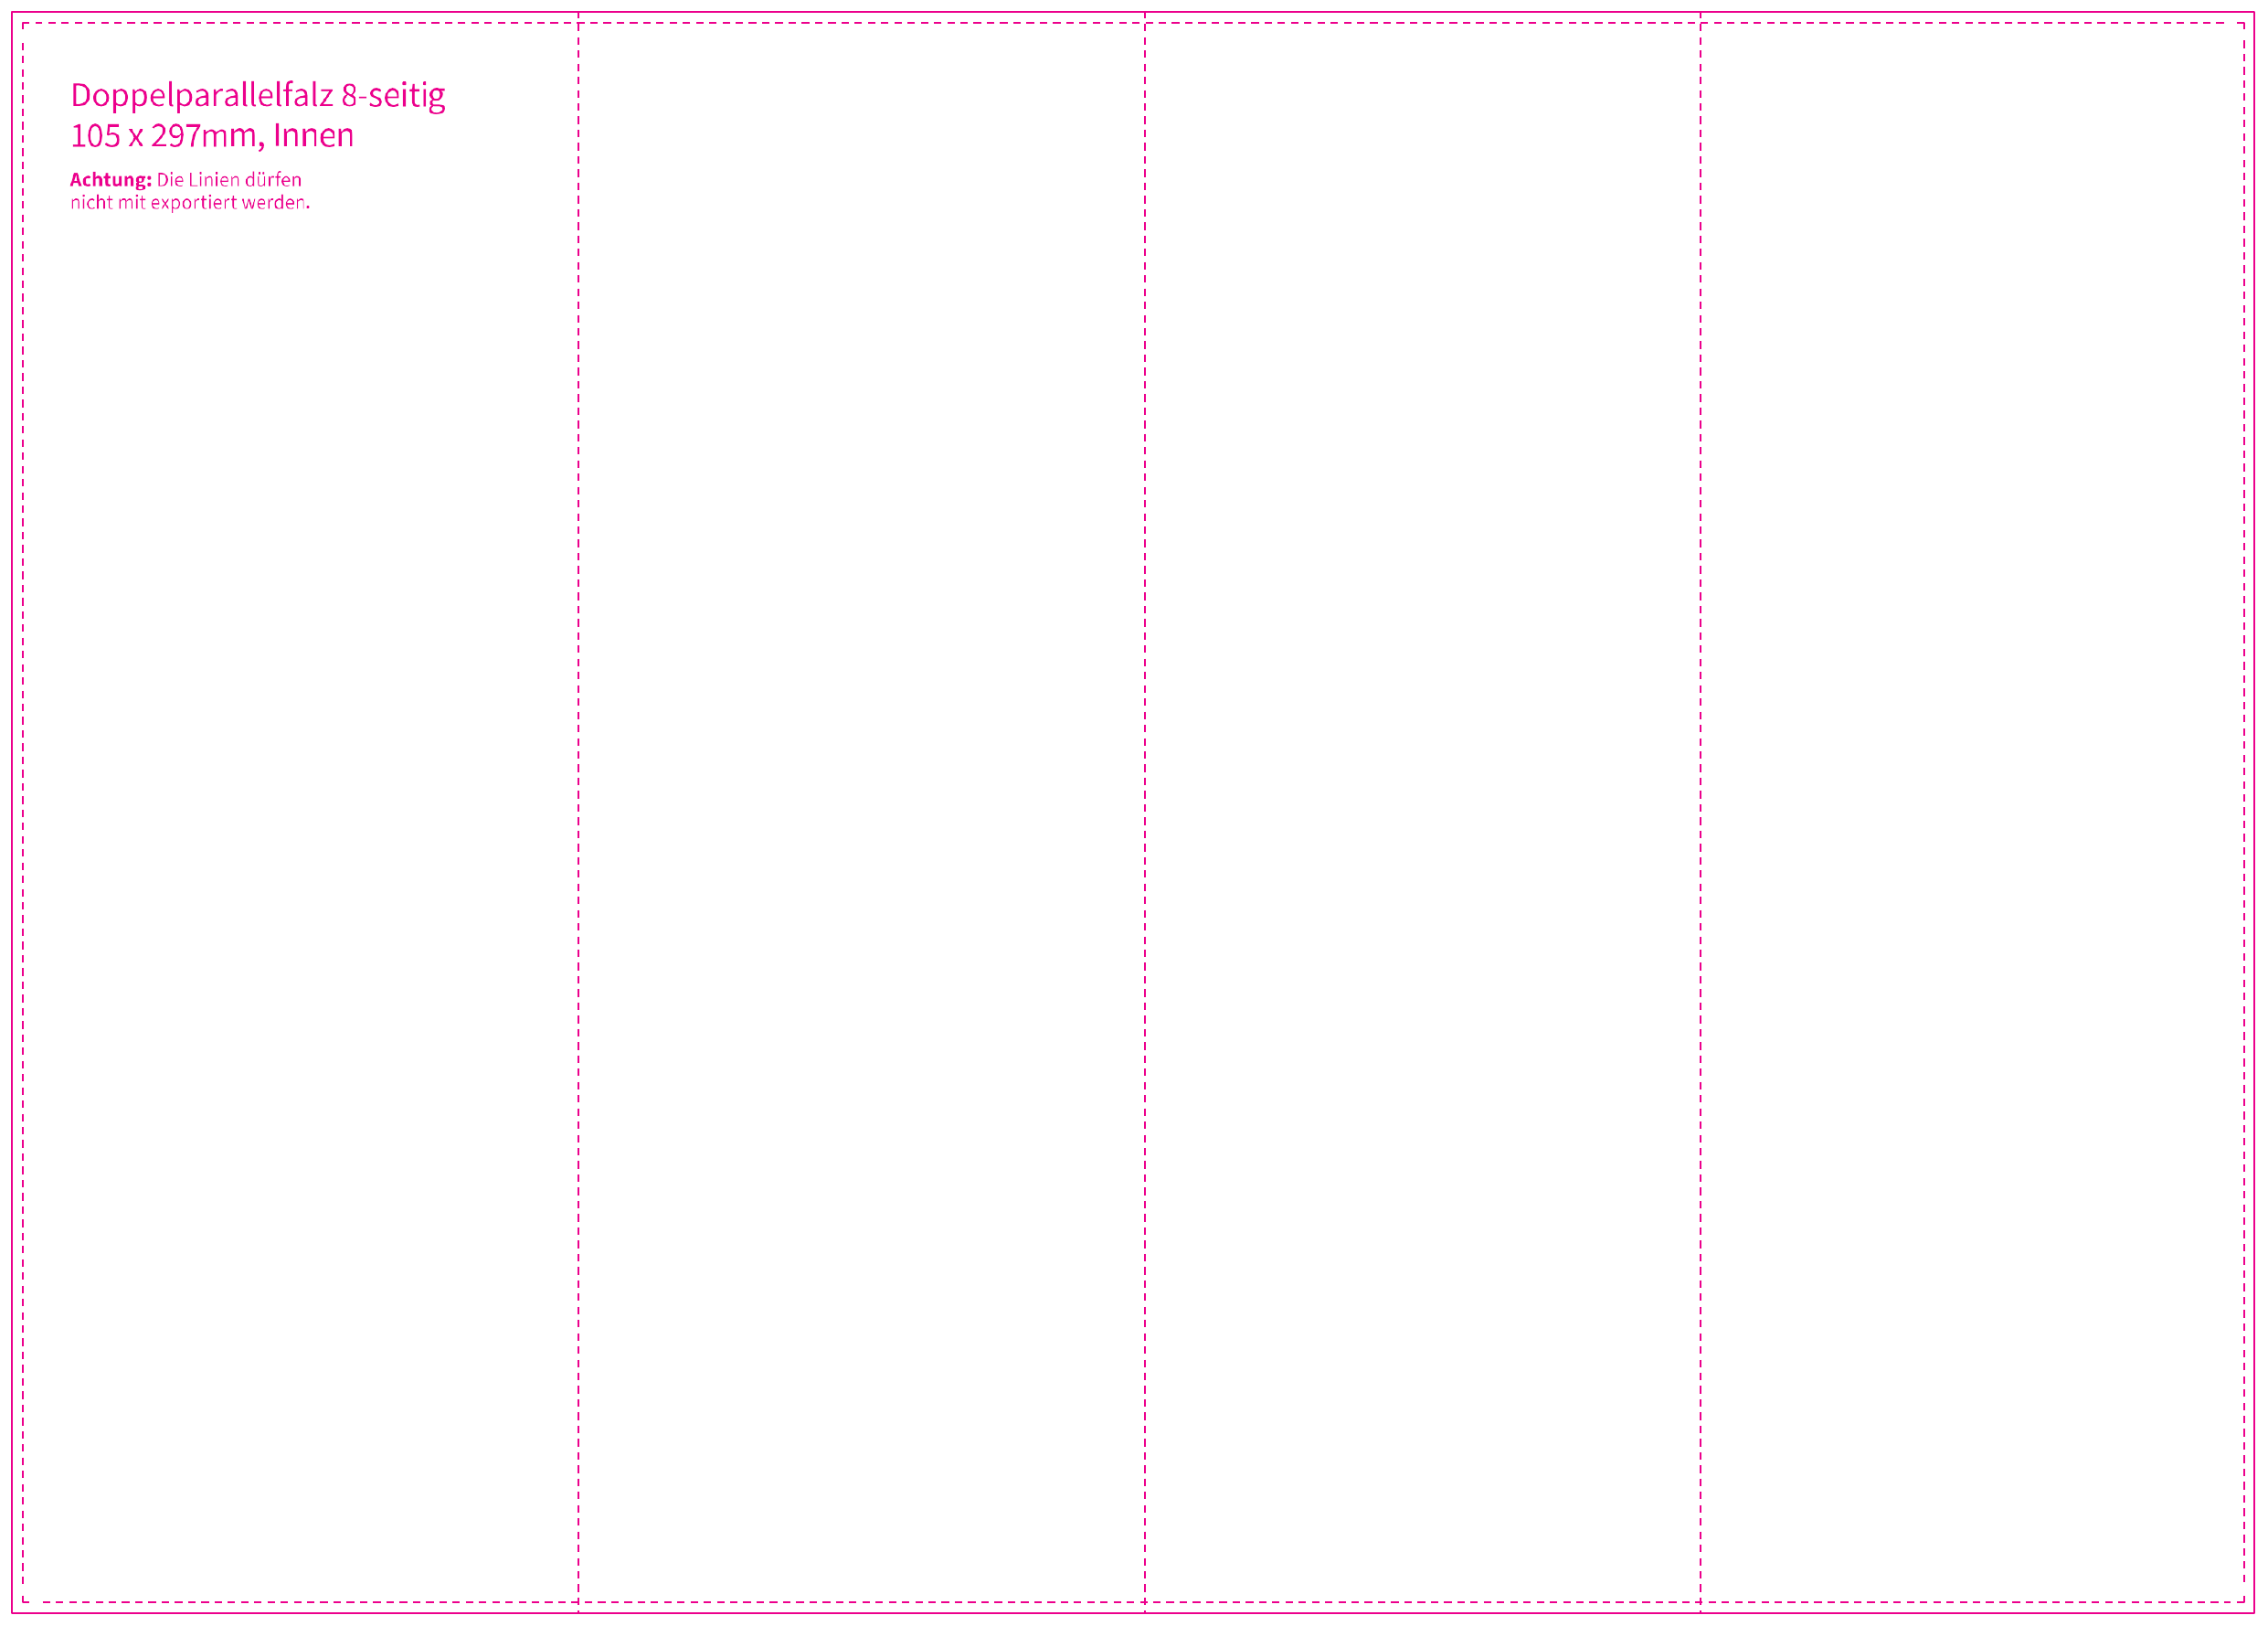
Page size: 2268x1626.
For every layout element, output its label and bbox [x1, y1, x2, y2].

text_box [128, 129, 143, 146]
text_box [275, 122, 353, 147]
text_box [72, 80, 446, 114]
text_box [22, 22, 29, 29]
text_box [2237, 1595, 2244, 1602]
text_box [72, 123, 120, 147]
text_box [2237, 22, 2244, 29]
text_box [22, 1595, 29, 1602]
text_box [69, 171, 310, 213]
text_box [151, 122, 264, 153]
